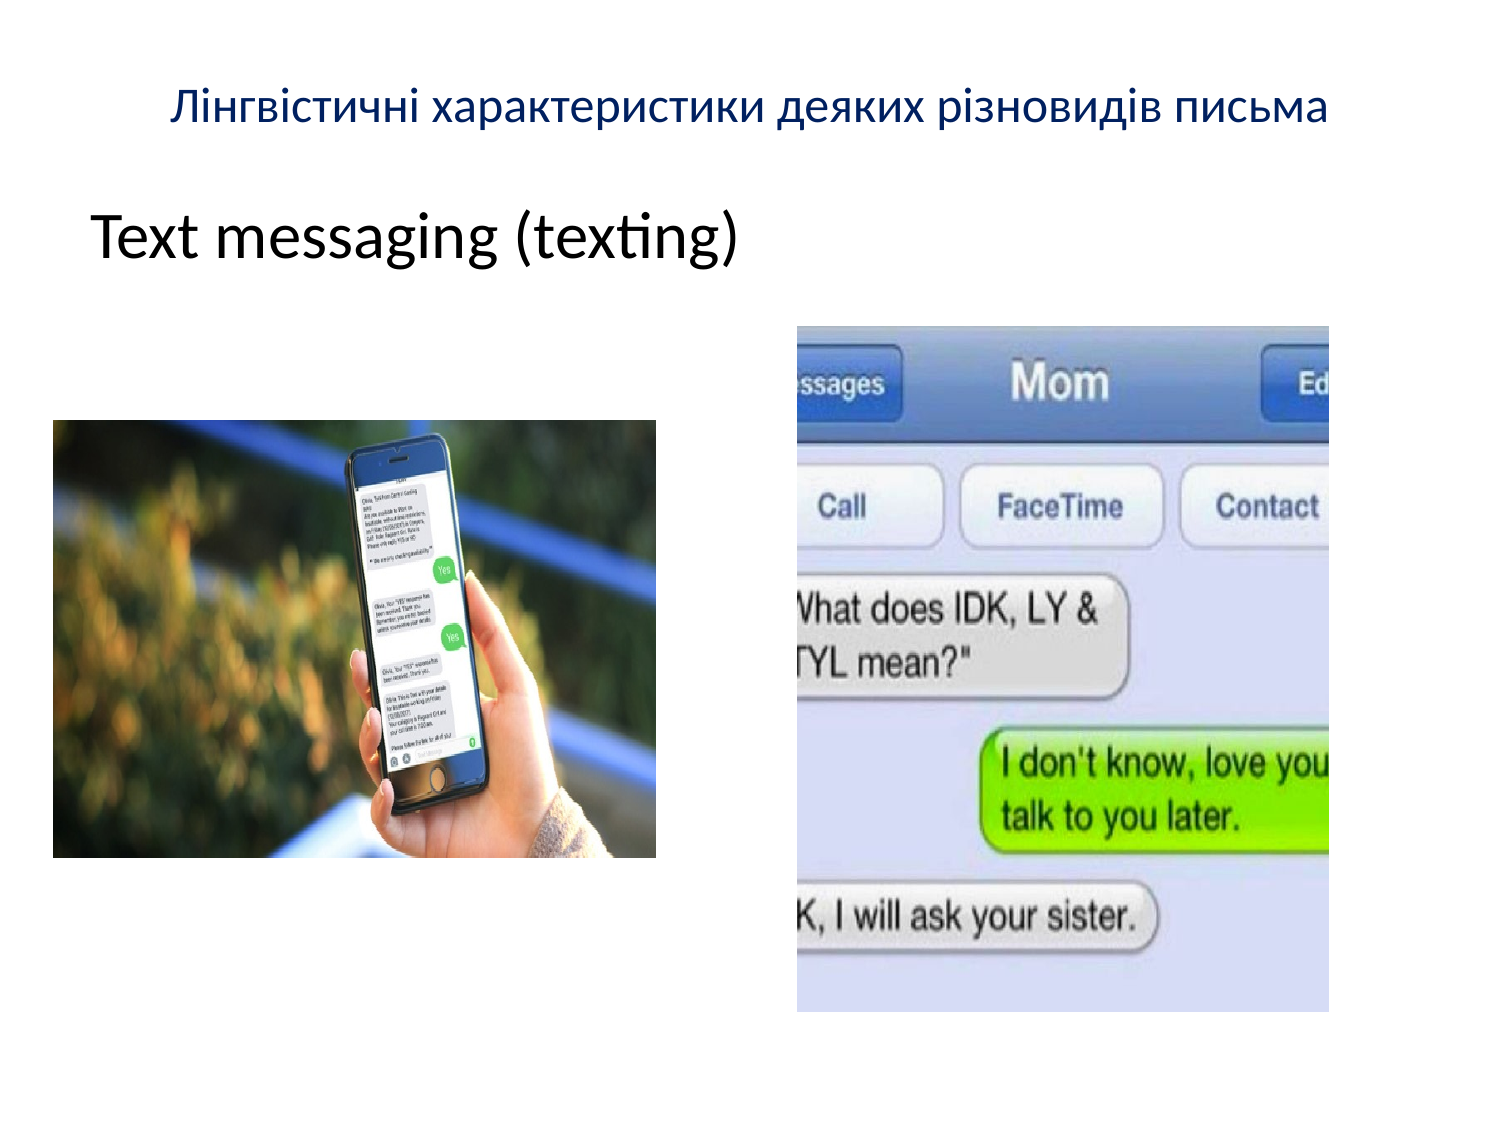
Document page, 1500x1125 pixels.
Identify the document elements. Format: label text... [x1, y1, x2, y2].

picture [52, 420, 656, 859]
title Лінгвістичні характеристики деяких різновидів письма [75, 45, 1425, 161]
picture [796, 326, 1330, 1012]
list Text messaging (texting) [75, 184, 1425, 1005]
